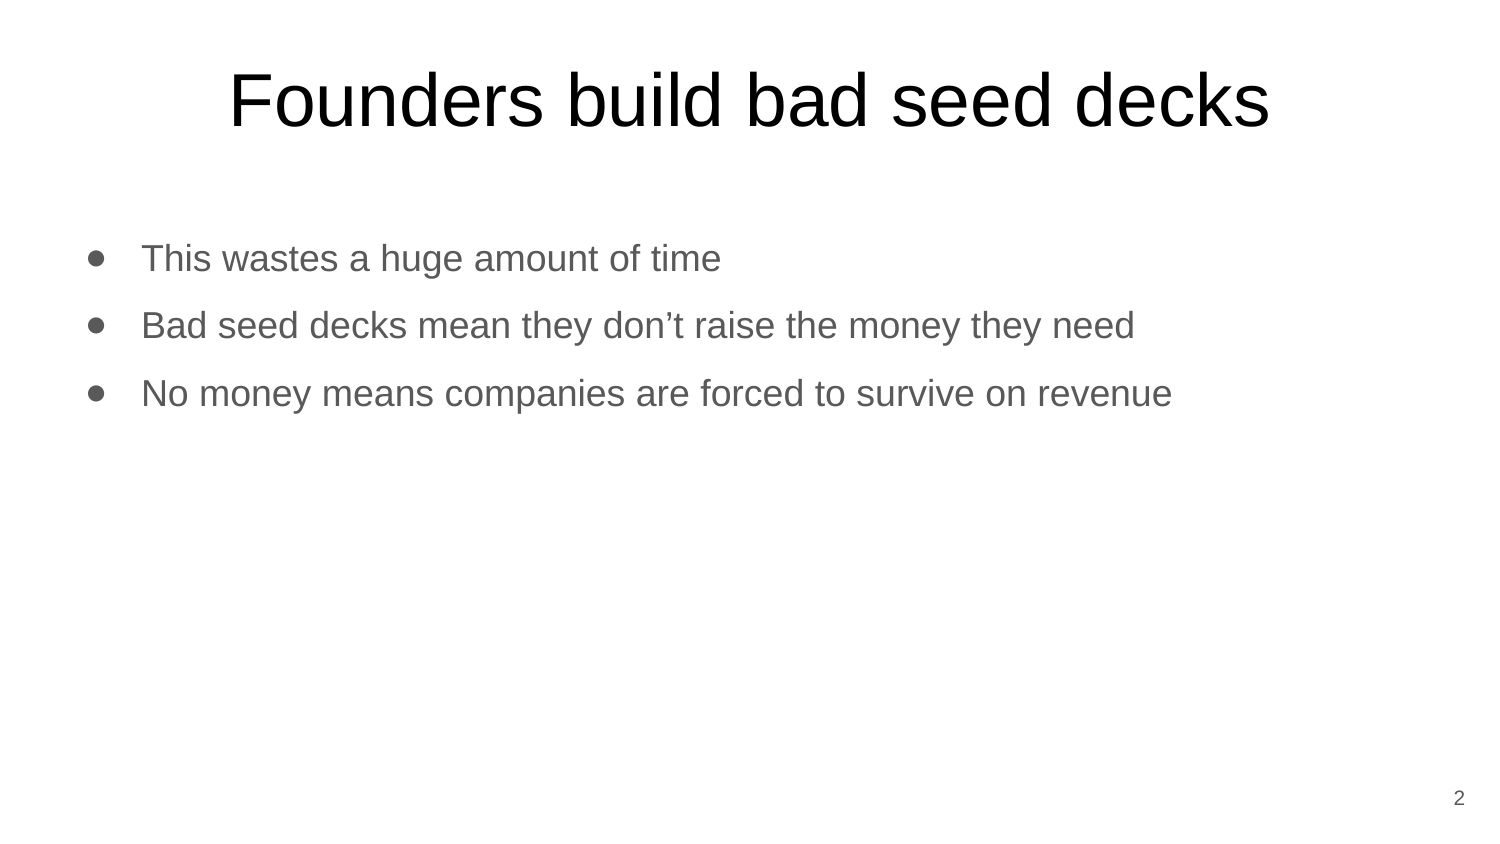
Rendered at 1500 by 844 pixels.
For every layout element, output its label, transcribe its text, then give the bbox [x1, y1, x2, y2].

subtitle This wastes a huge amount of time Bad seed decks mean they don’t raise the money they need No money means companies are forced to survive on revenue [51, 196, 1449, 744]
slide_number 2 [1389, 764, 1480, 830]
title Founders build bad seed decks [51, 42, 1449, 157]
